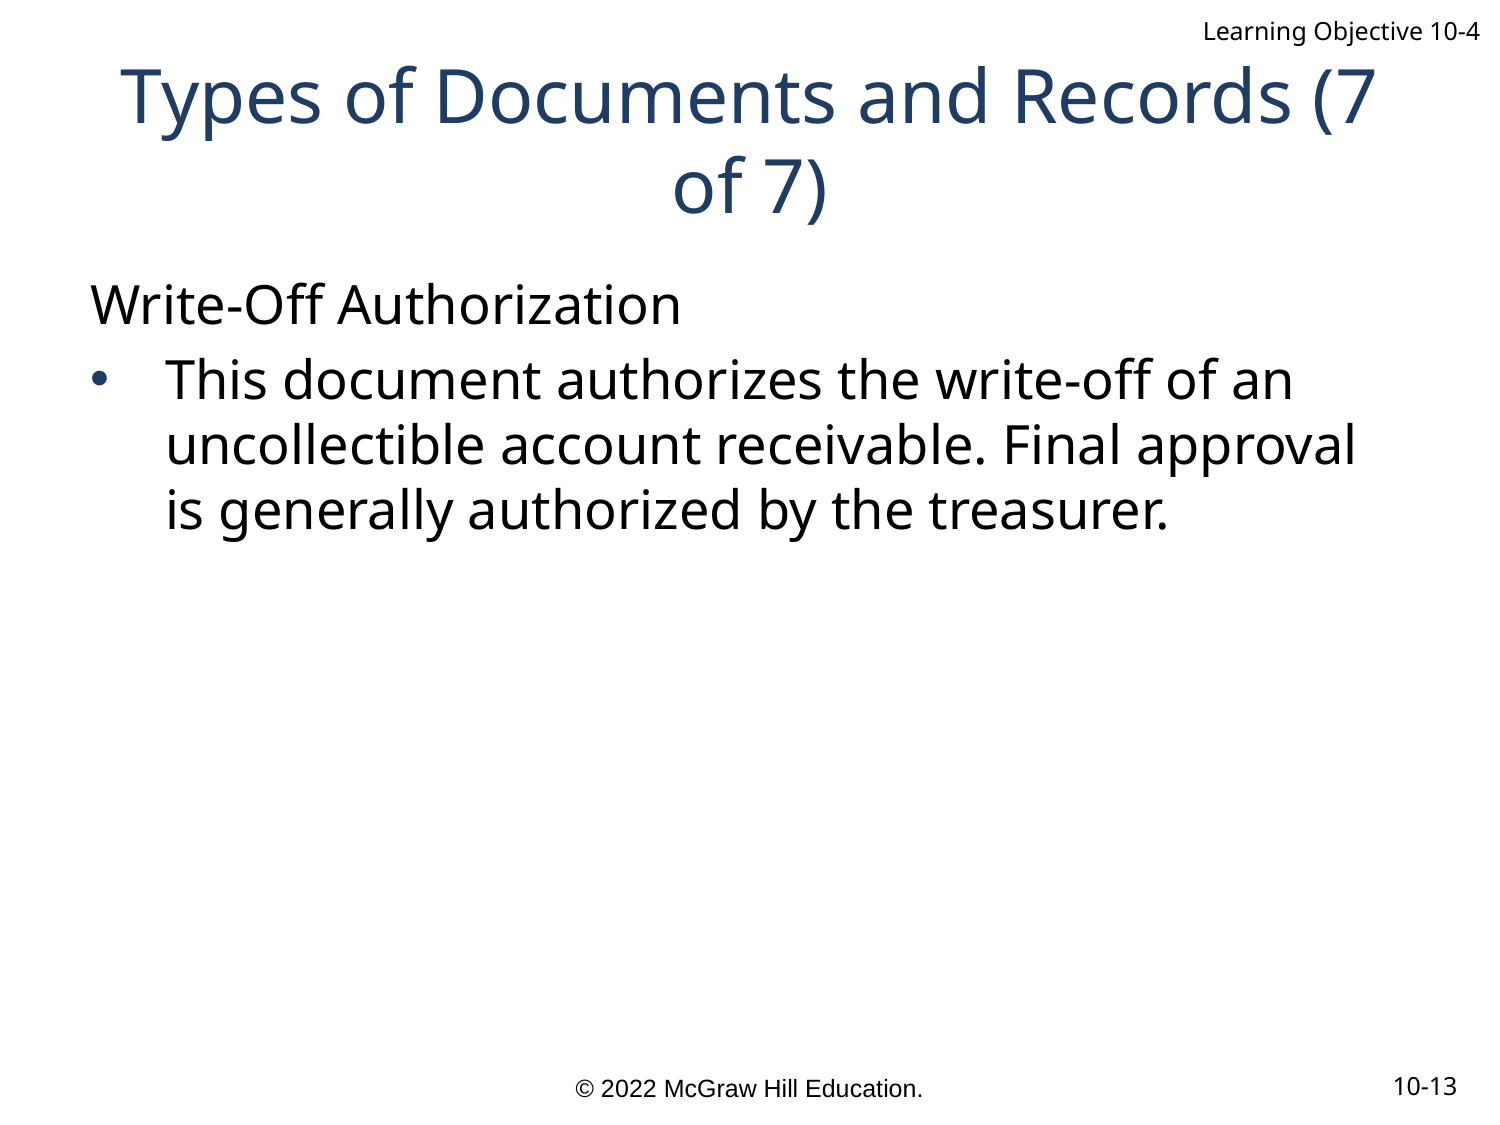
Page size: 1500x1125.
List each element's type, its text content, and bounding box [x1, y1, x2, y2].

title Types of Documents and Records (7 of 7) [75, 45, 1425, 233]
list Learning Objective 10-4 [908, 1, 1496, 60]
list Write-Off Authorization This document authorizes the write-off of an uncollectible account receivable. Final approval is generally authorized by the treasurer. [75, 262, 1425, 1013]
